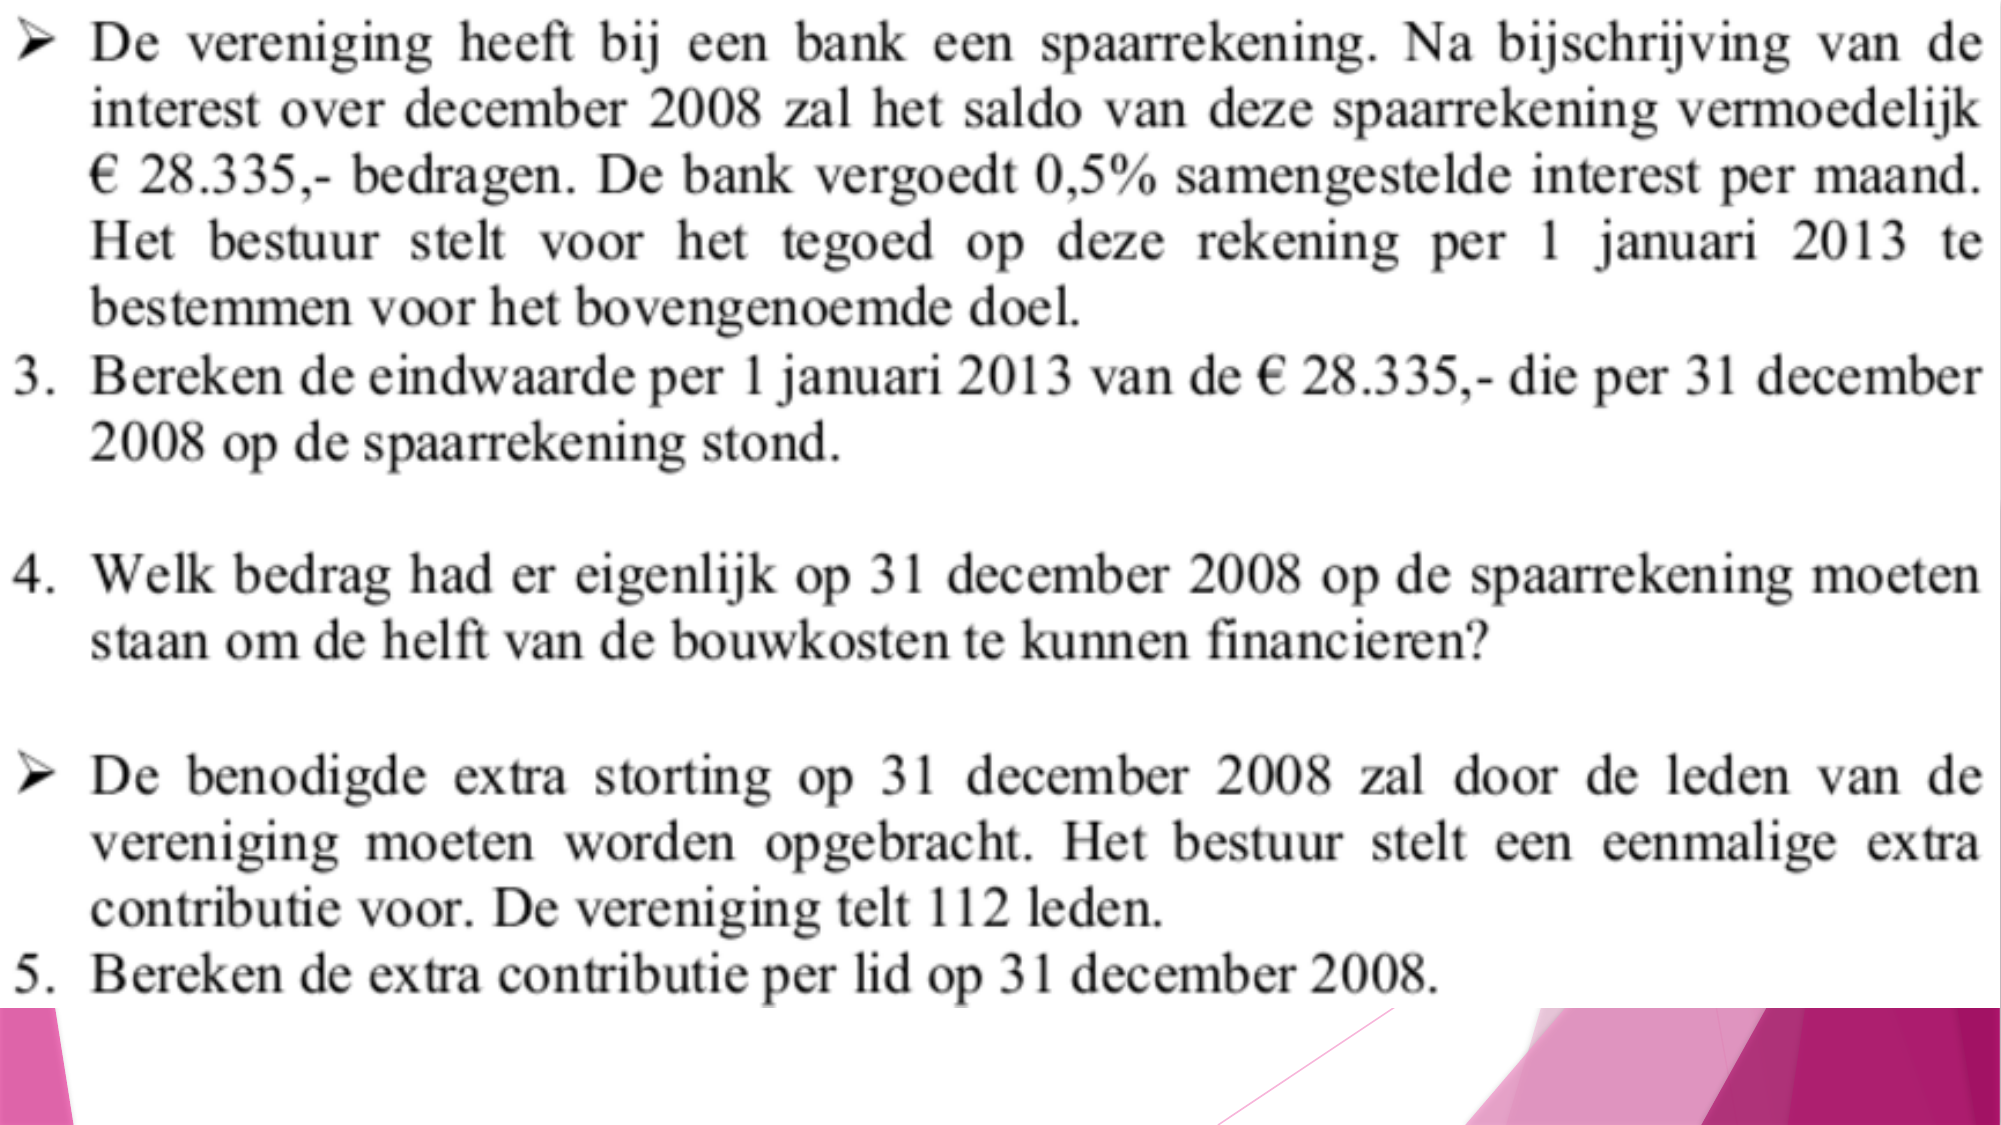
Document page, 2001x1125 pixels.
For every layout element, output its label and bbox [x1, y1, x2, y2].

picture [0, 0, 2000, 1009]
